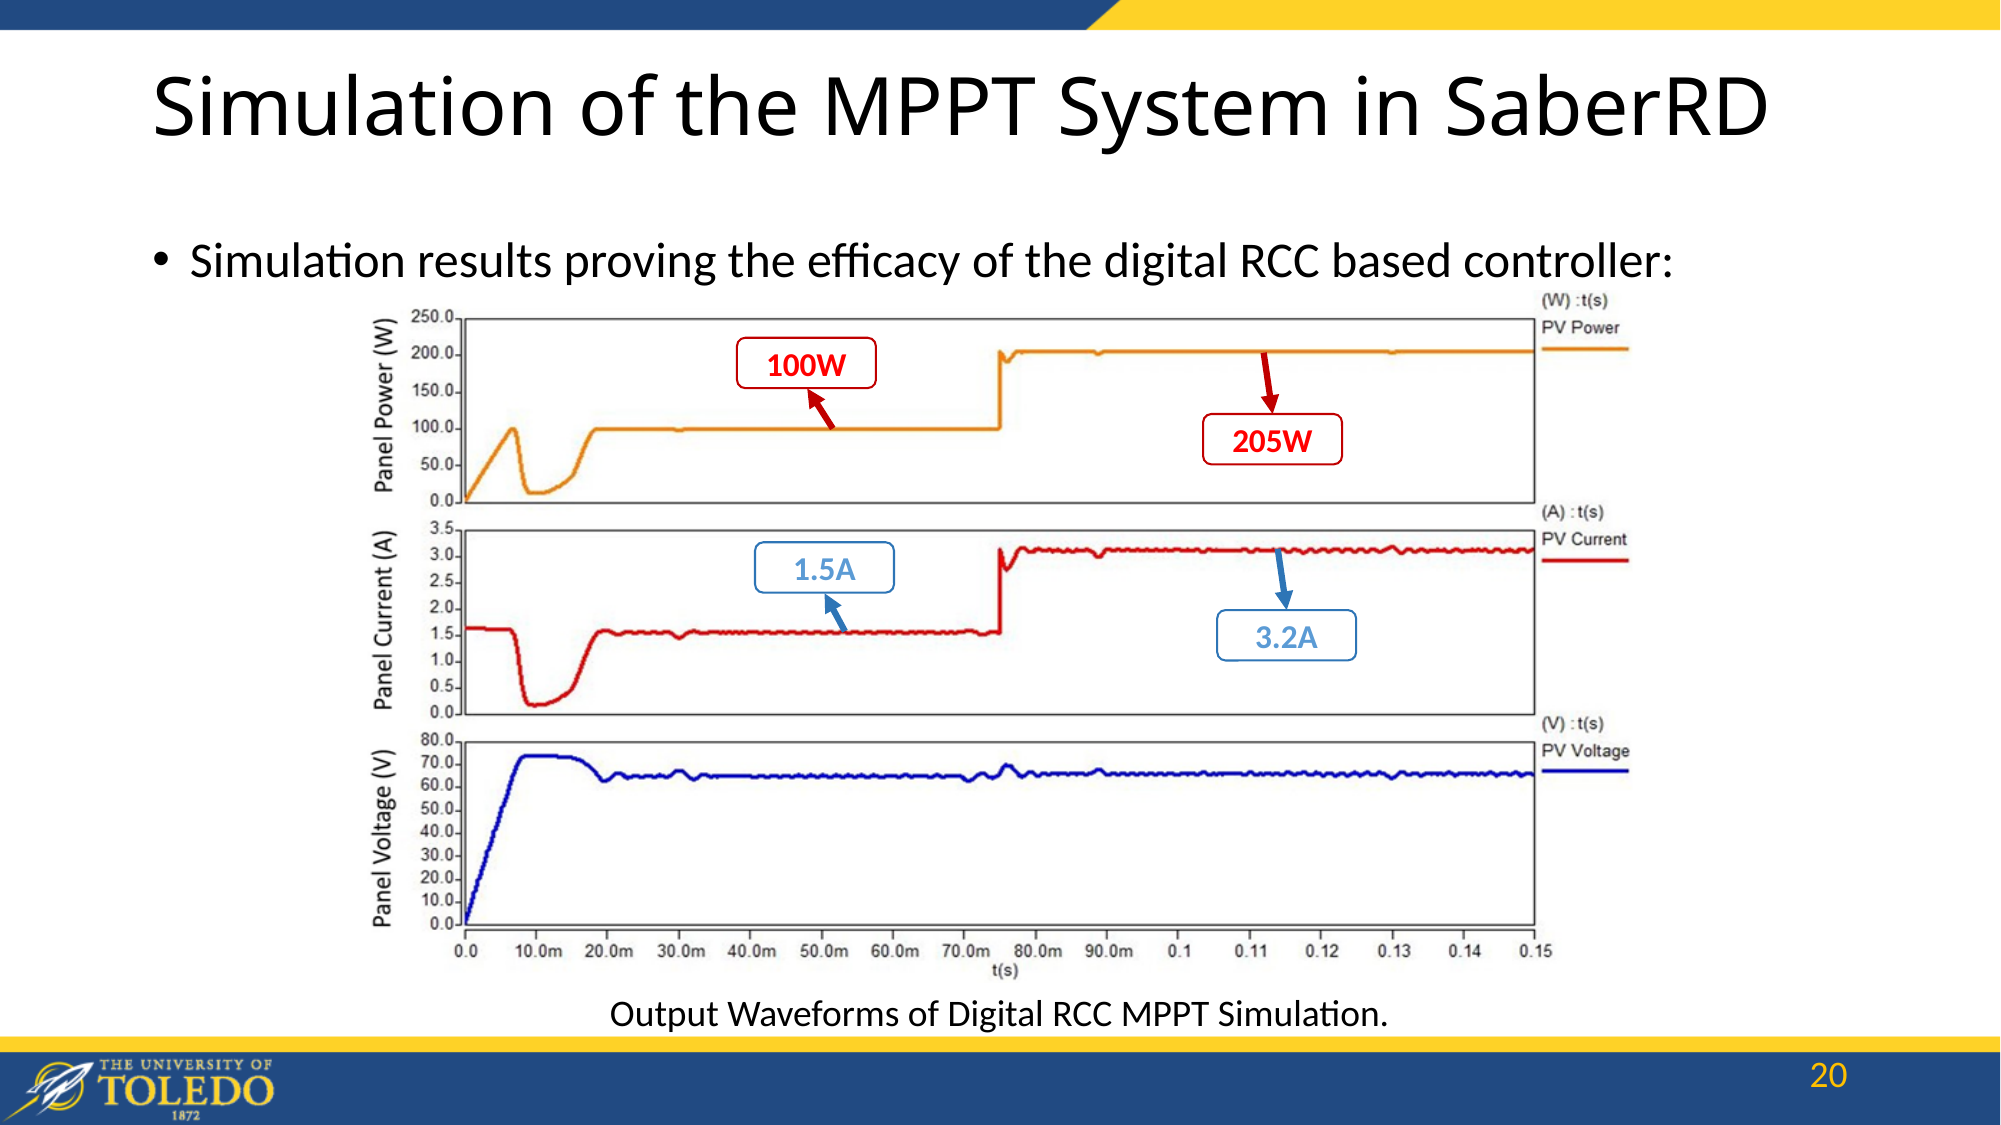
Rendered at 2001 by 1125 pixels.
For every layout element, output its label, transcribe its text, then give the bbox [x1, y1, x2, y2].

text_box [807, 388, 833, 429]
text_box Output Waveforms of Digital RCC MPPT Simulation. [595, 983, 1405, 1042]
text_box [824, 593, 845, 632]
text_box Simulation results proving the efficacy of the digital RCC based controller: [137, 226, 1863, 610]
title Simulation of the MPPT System in SaberRD [137, 49, 1863, 170]
picture [0, 0, 2001, 1125]
slide_number 20 [1412, 1042, 1863, 1103]
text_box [1277, 548, 1287, 611]
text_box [1263, 352, 1273, 414]
